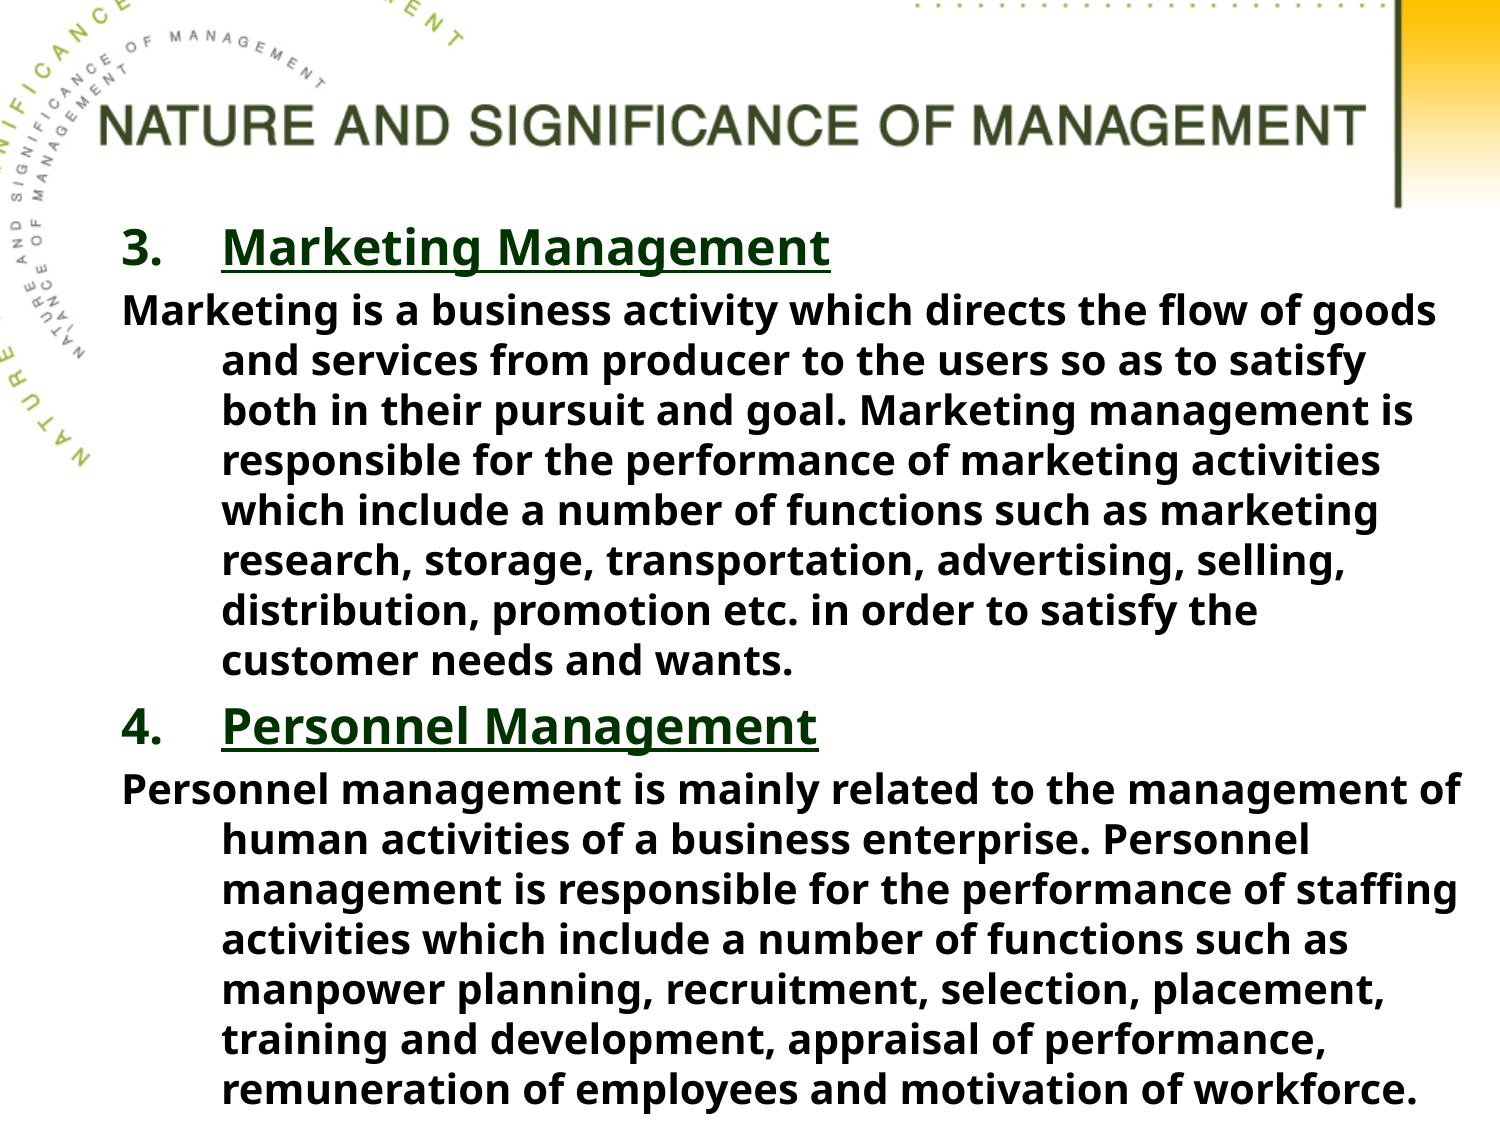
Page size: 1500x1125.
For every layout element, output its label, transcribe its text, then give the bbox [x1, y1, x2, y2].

text_box Marketing Management Marketing is a business activity which directs the flow of goods and services from producer to the users so as to satisfy both in their pursuit and goal. Marketing management is responsible for the performance of marketing activities which include a number of functions such as marketing research, storage, transportation, advertising, selling, distribution, promotion etc. in order to satisfy the customer needs and wants. Personnel Management Personnel management is mainly related to the management of human activities of a business enterprise. Personnel management is responsible for the performance of staffing activities which include a number of functions such as manpower planning, recruitment, selection, placement, training and development, appraisal of performance, remuneration of employees and motivation of workforce. [106, 208, 1483, 1047]
picture [0, 0, 1500, 1125]
